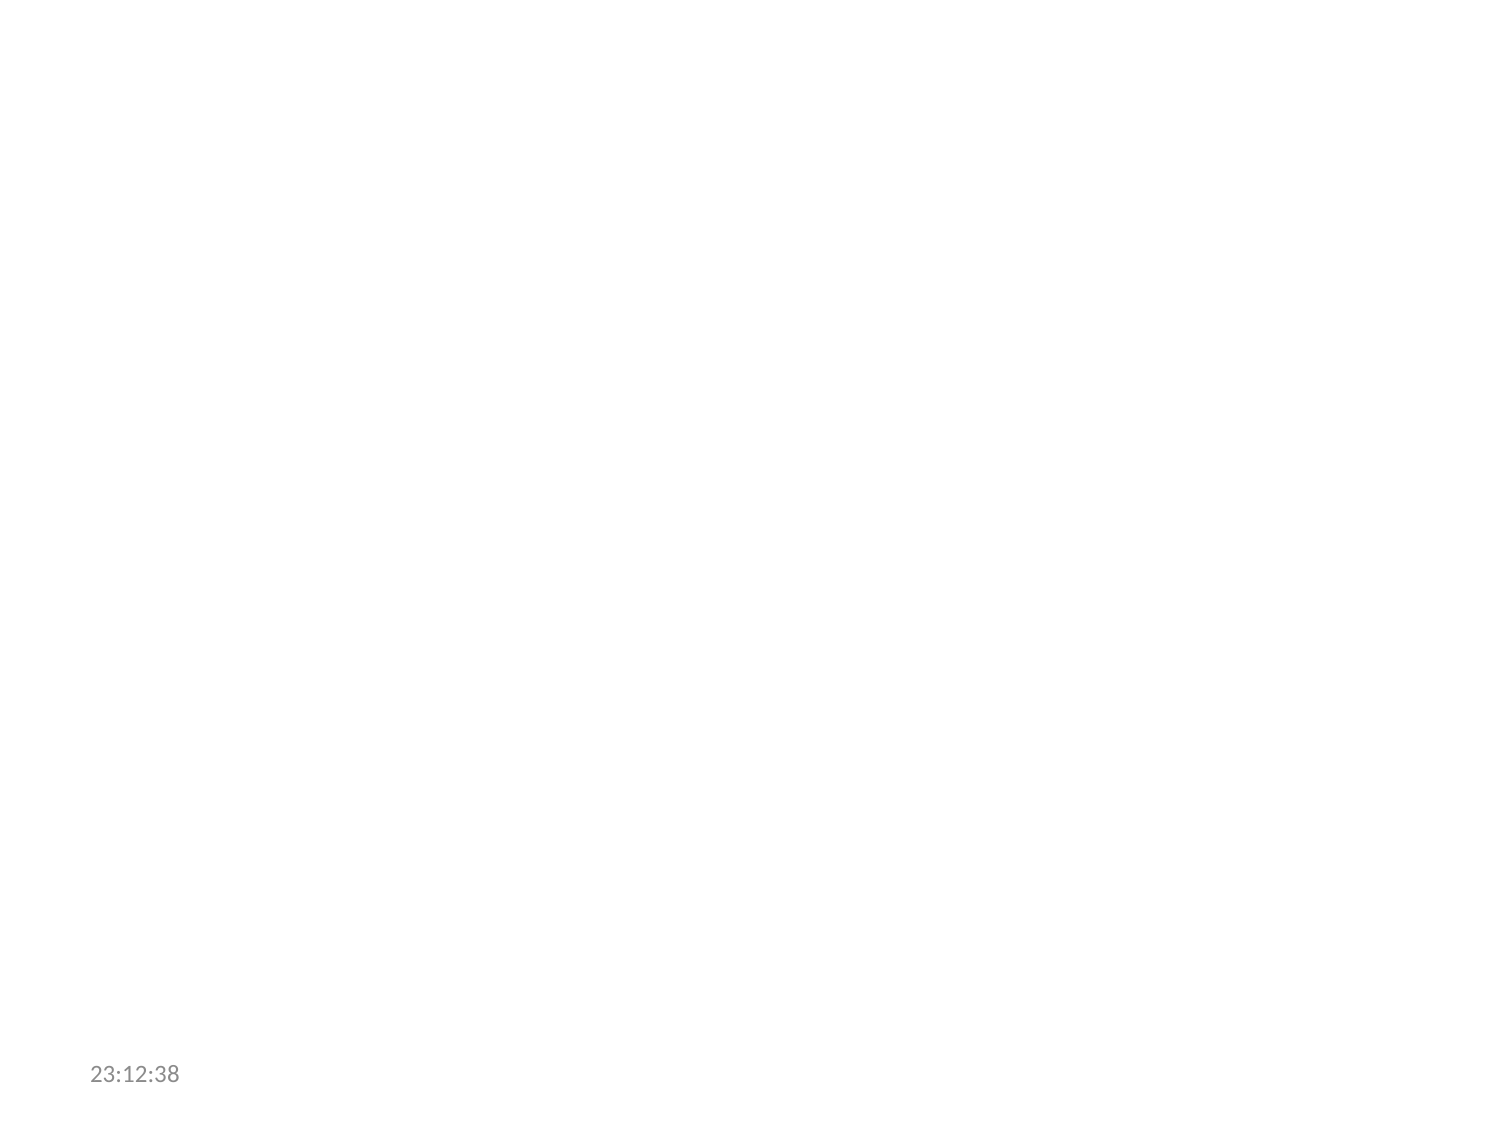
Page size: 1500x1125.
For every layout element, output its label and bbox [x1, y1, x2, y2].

slide_number [75, 1042, 425, 1103]
